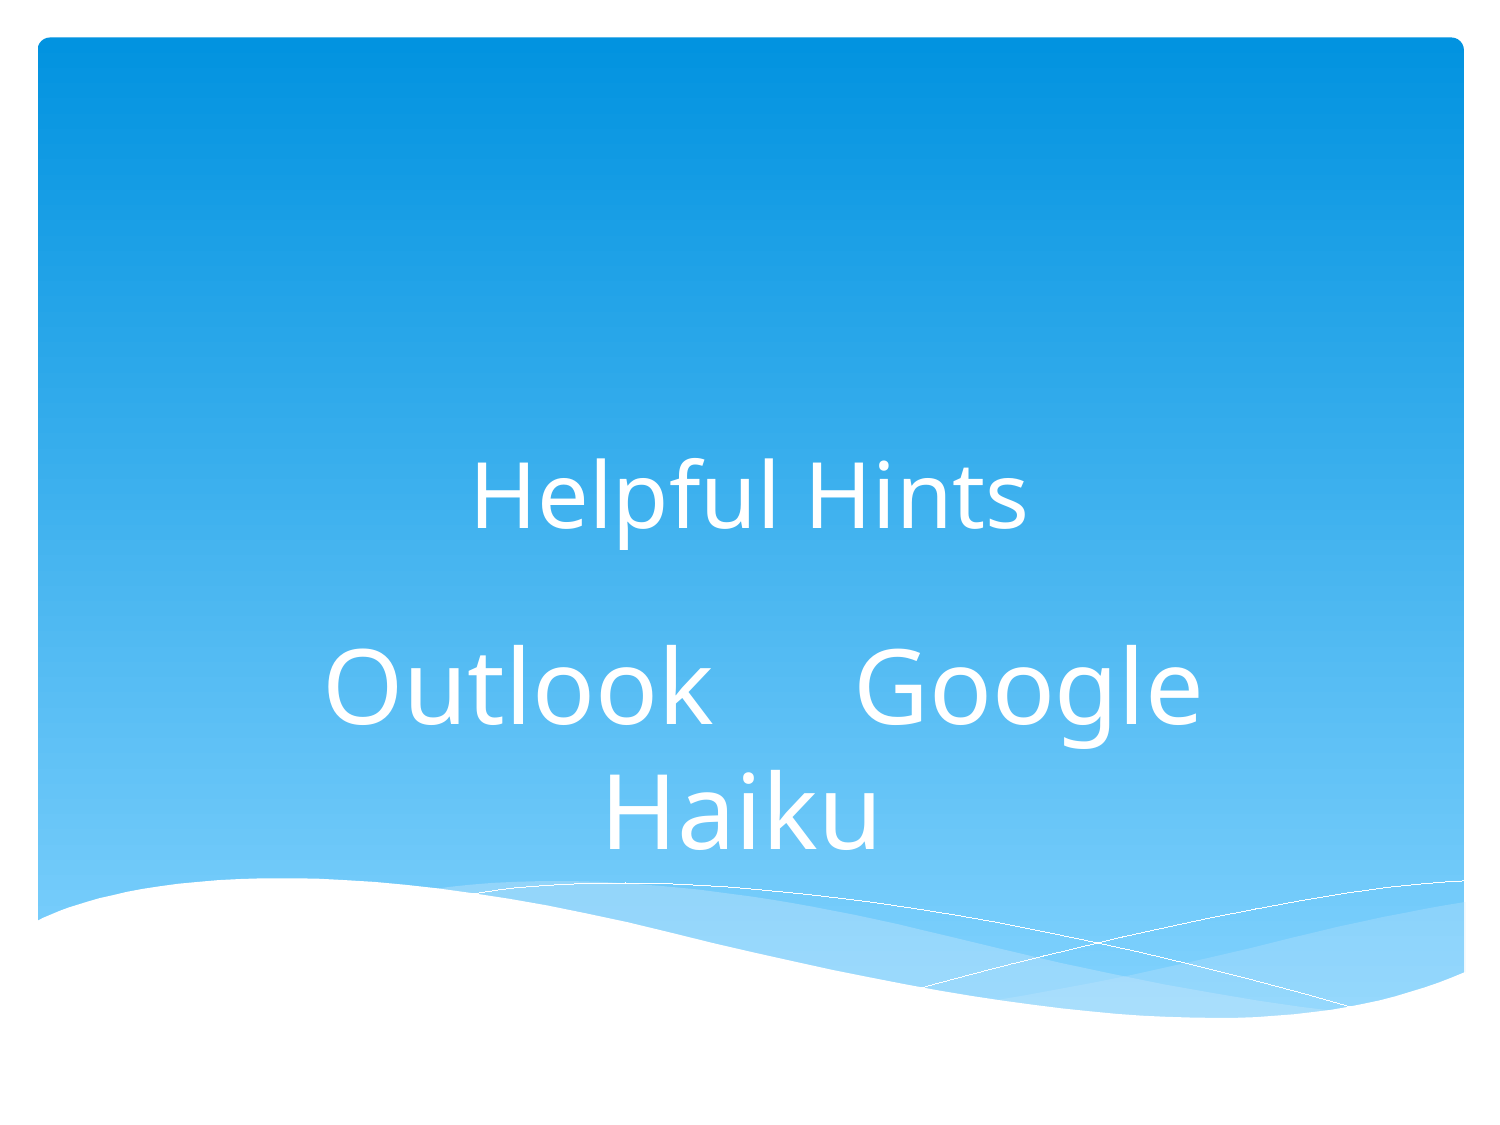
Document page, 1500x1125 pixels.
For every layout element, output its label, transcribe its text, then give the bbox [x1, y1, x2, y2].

title Helpful Hints [112, 262, 1388, 555]
subtitle Outlook Google Haiku [275, 612, 1225, 900]
